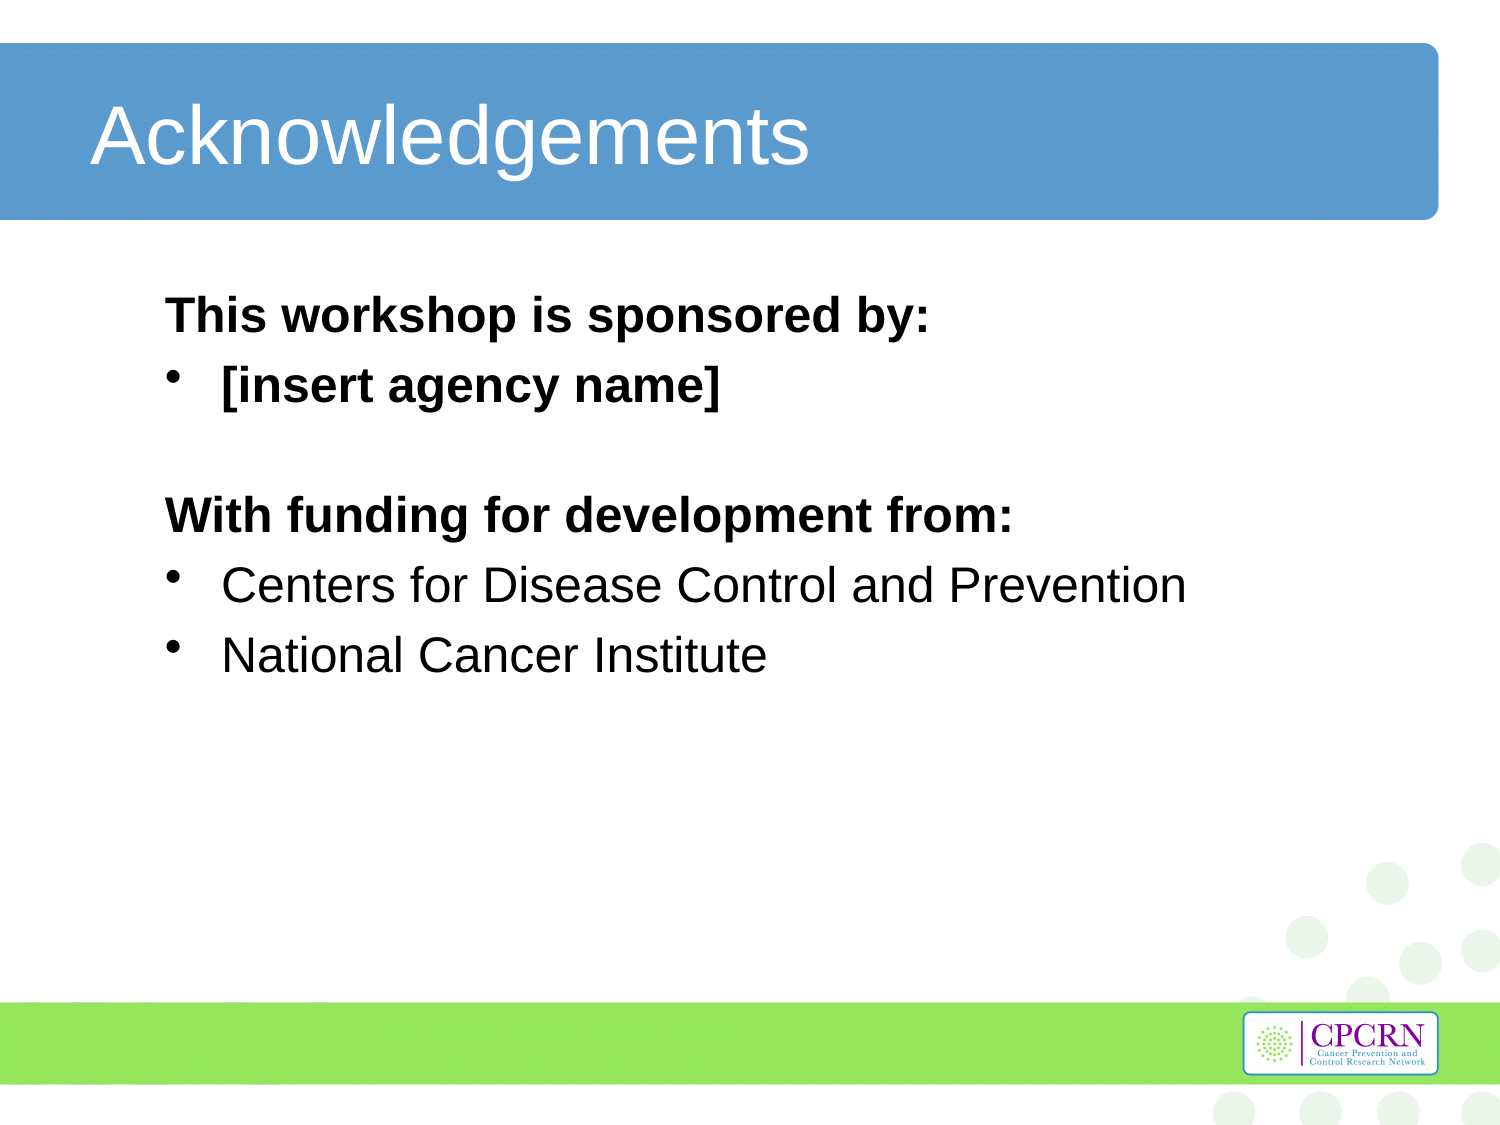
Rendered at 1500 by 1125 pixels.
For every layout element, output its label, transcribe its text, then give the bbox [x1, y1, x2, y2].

picture [0, 0, 1500, 1125]
title Acknowledgements [75, 50, 1300, 213]
list This workshop is sponsored by: [insert agency name] With funding for development from: Centers for Disease Control and Prevention National Cancer Institute [150, 275, 1375, 988]
